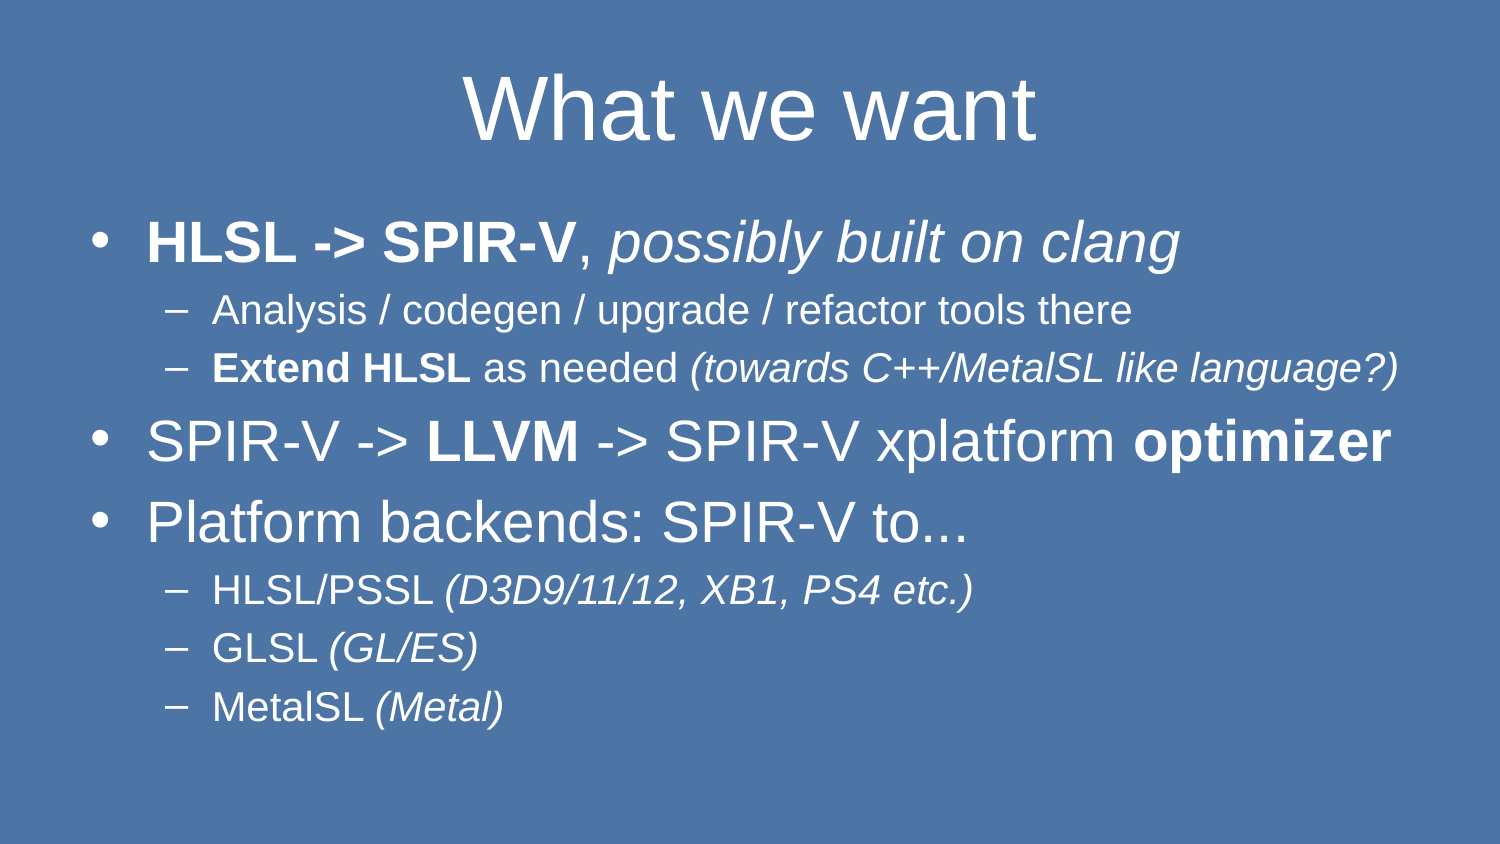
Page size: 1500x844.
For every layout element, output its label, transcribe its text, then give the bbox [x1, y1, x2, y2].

list HLSL -> SPIR-V, possibly built on clang Analysis / codegen / upgrade / refactor tools there Extend HLSL as needed (towards C++/MetalSL like language?) SPIR-V -> LLVM -> SPIR-V xplatform optimizer Platform backends: SPIR-V to... HLSL/PSSL (D3D9/11/12, XB1, PS4 etc.) GLSL (GL/ES) MetalSL (Metal) [74, 196, 1426, 754]
title What we want [74, 33, 1426, 175]
